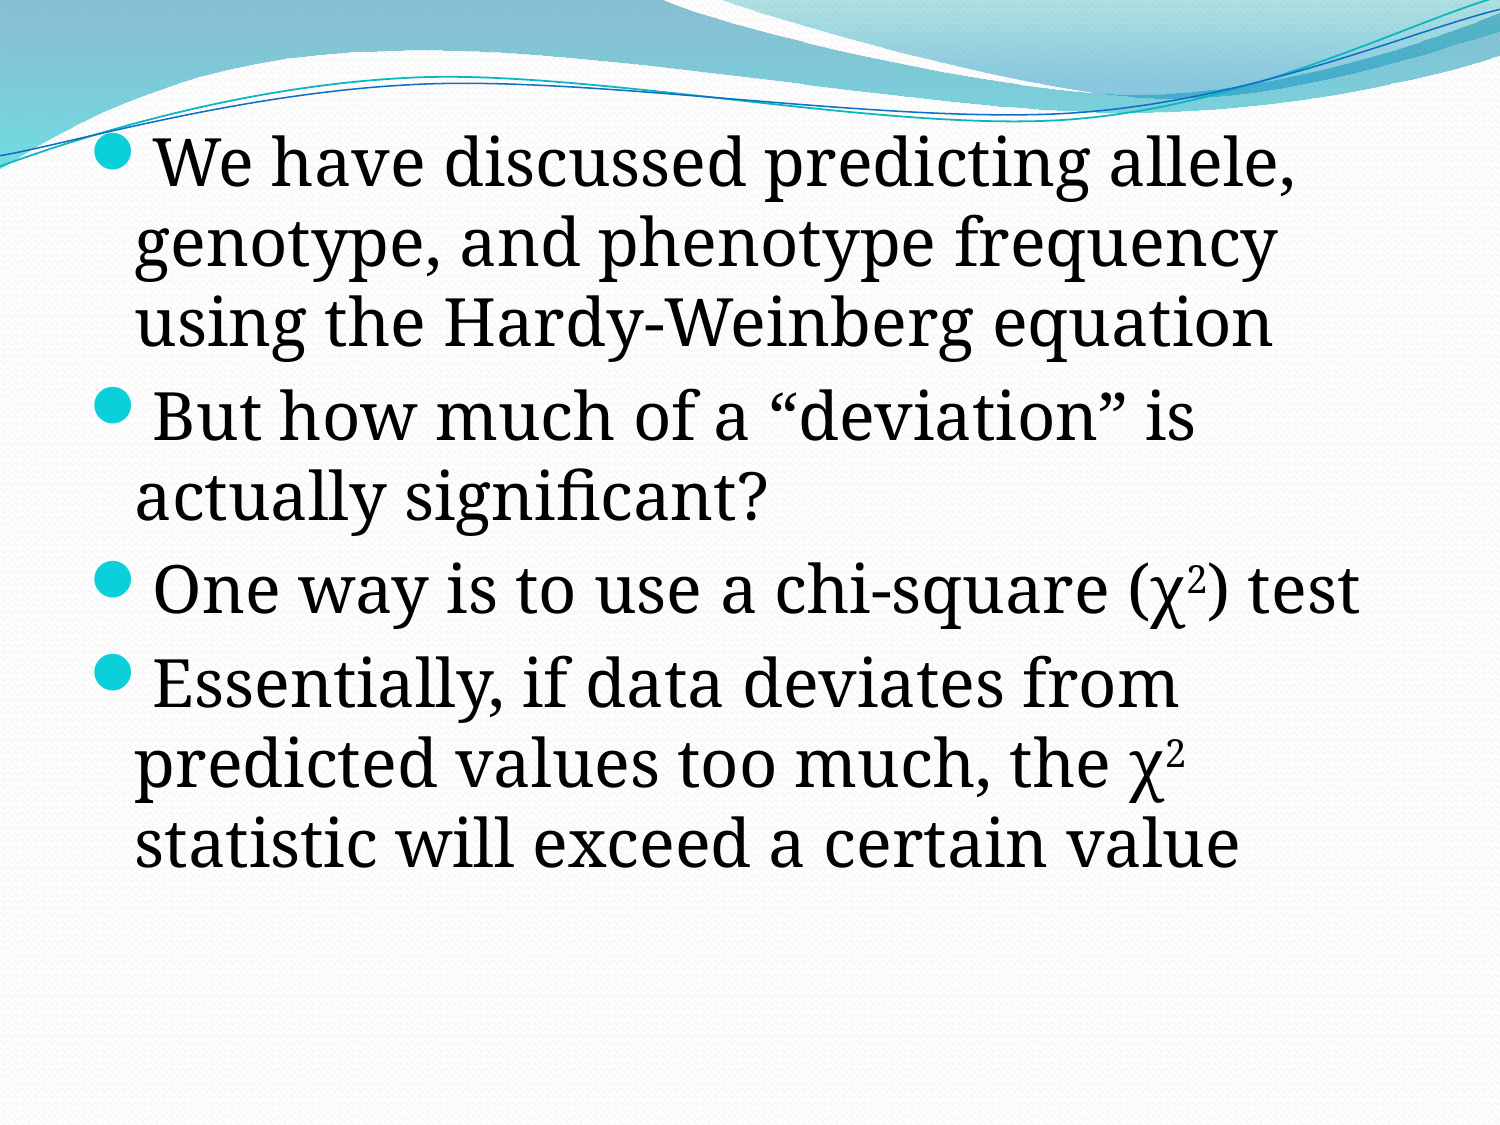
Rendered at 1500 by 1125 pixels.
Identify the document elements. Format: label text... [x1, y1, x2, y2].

list We have discussed predicting allele, genotype, and phenotype frequency using the Hardy-Weinberg equation But how much of a “deviation” is actually significant? One way is to use a chi-square (χ2) test Essentially, if data deviates from predicted values too much, the χ2 statistic will exceed a certain value [75, 112, 1425, 1038]
